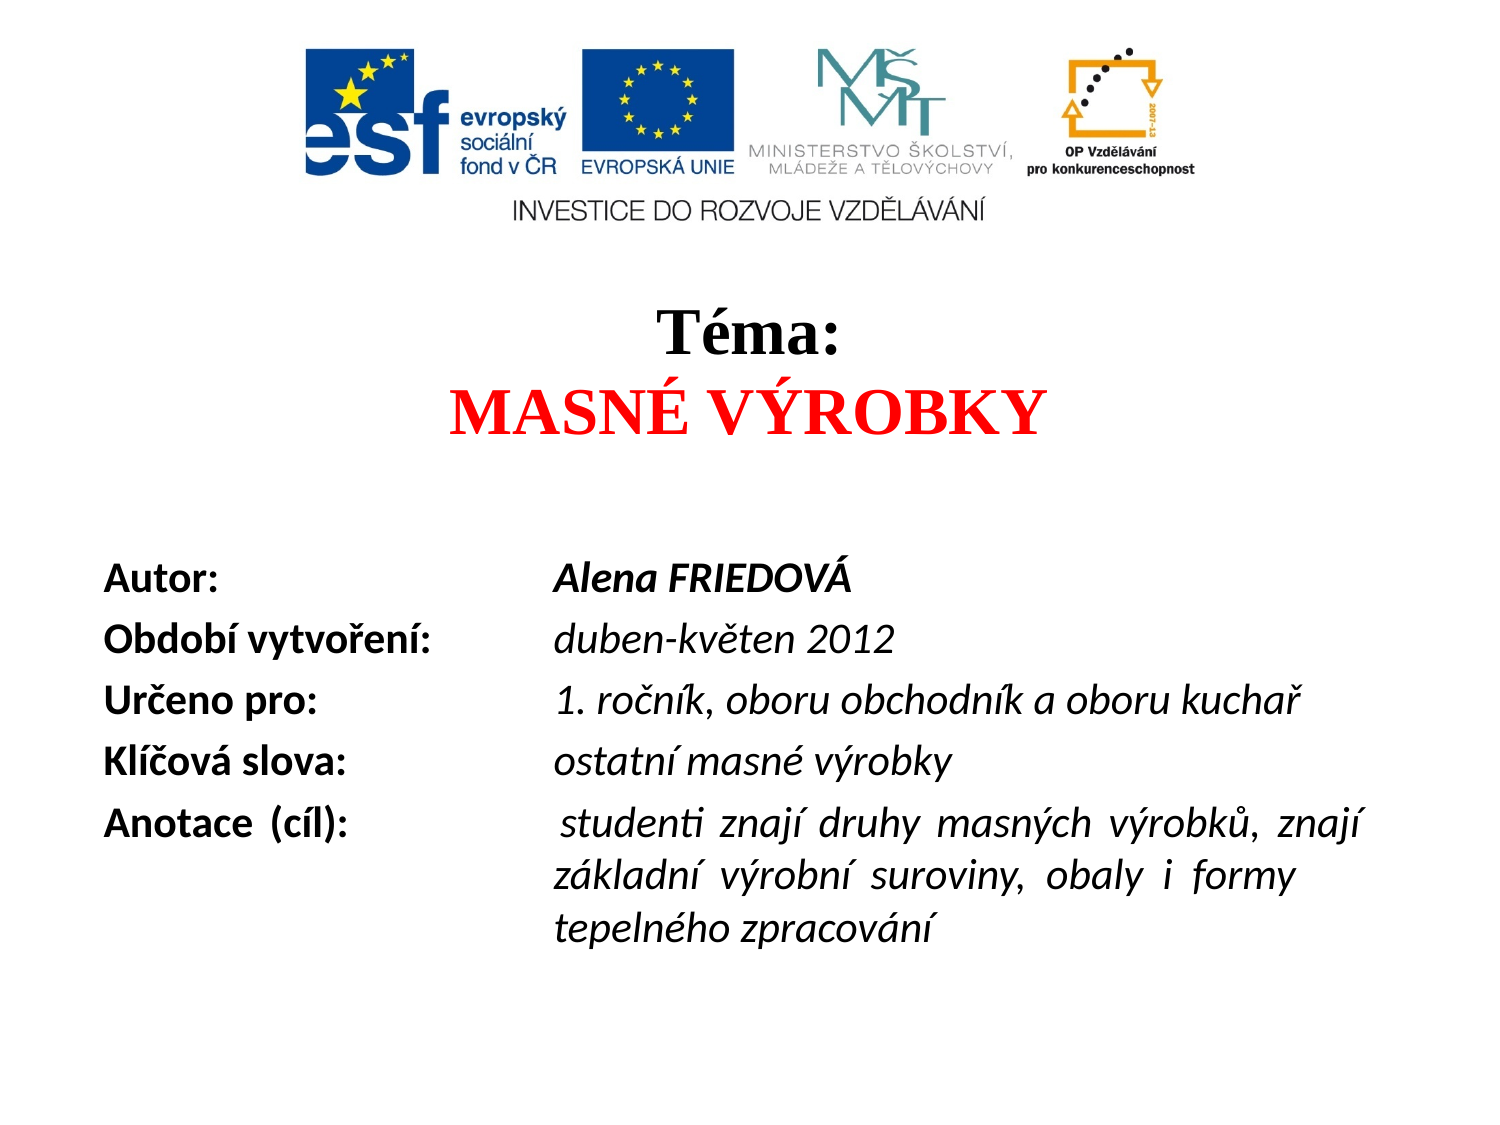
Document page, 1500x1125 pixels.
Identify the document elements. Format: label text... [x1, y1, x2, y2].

subtitle Autor: Alena FRIEDOVÁ Období vytvoření: duben-květen 2012 Určeno pro: 1. ročník, oboru obchodník a oboru kuchař Klíčová slova: ostatní masné výrobky Anotace (cíl): studenti znají druhy masných výrobků, znají základní výrobní suroviny, obaly i formy tepelného zpracování [88, 479, 1376, 1024]
picture [277, 30, 1223, 238]
title Téma: MASNÉ VÝROBKY [112, 278, 1388, 457]
